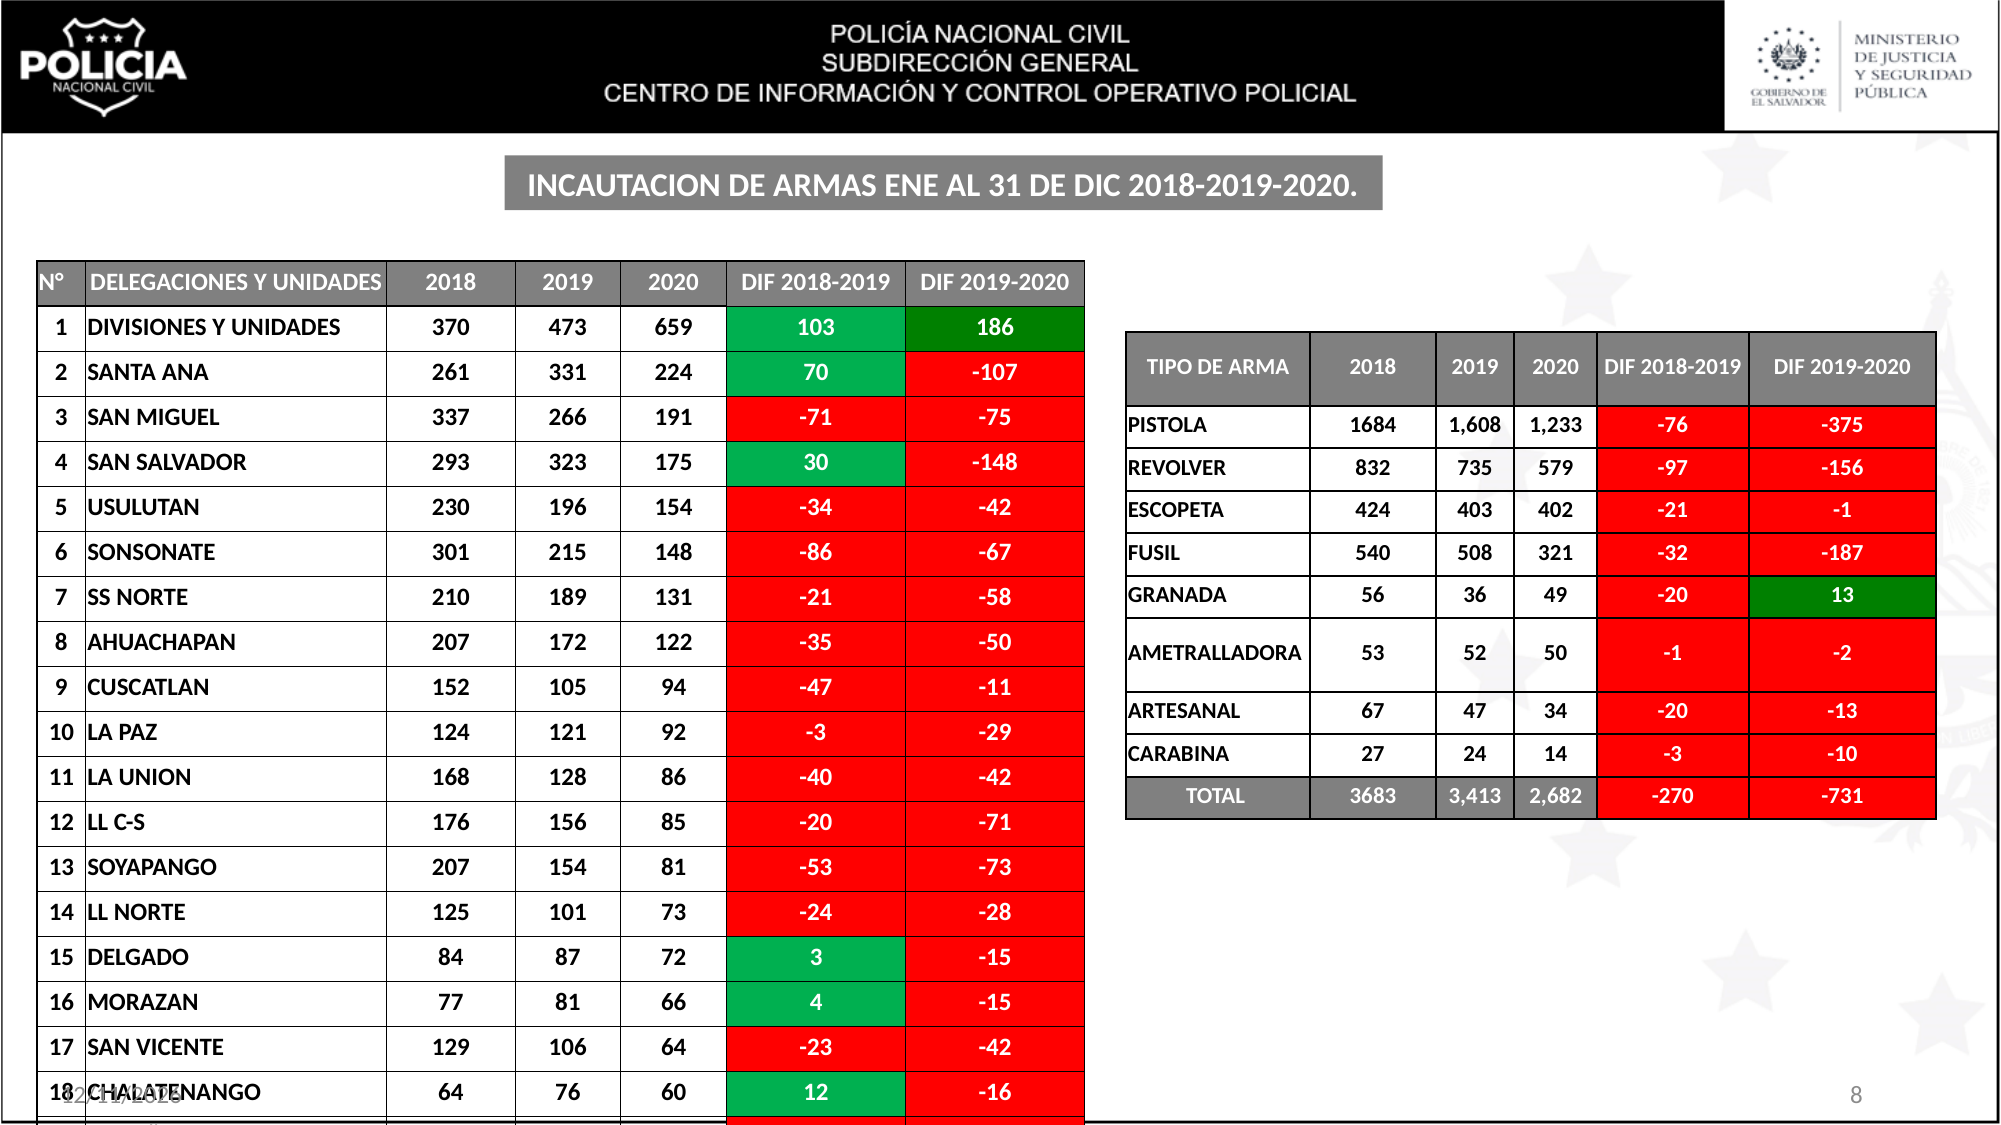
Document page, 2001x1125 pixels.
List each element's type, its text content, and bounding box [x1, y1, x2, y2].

table_cell -16 [906, 1072, 1084, 1116]
table_cell -1 [1598, 619, 1748, 691]
table_cell CARABINA [1127, 735, 1309, 776]
table_cell 579 [1515, 449, 1596, 490]
table_cell FUSIL [1127, 534, 1309, 575]
table_cell -53 [727, 847, 905, 891]
table_cell -24 [727, 892, 905, 936]
table_cell PISTOLA [1127, 407, 1309, 447]
table_cell 224 [621, 352, 726, 396]
table_cell 16 [38, 982, 85, 1026]
table_cell 73 [621, 892, 726, 936]
table_header DIF 2019-2020 [1750, 333, 1935, 405]
table_cell 186 [906, 307, 1084, 351]
table_cell -731 [1750, 778, 1935, 818]
table_cell 92 [621, 712, 726, 756]
table_cell CABAÑAS [86, 1117, 386, 1125]
table_cell 189 [516, 577, 620, 621]
table_cell -20 [1598, 577, 1748, 617]
table_cell 210 [387, 577, 515, 621]
table_cell 8 [38, 622, 85, 666]
table_cell SANTA ANA [86, 352, 386, 396]
table_header DELEGACIONES Y UNIDADES [86, 262, 386, 305]
table_cell TOTAL [1127, 778, 1309, 818]
table_cell 424 [1311, 492, 1435, 532]
table_cell SOYAPANGO [86, 847, 386, 891]
table_cell SAN SALVADOR [86, 442, 386, 486]
table_cell 659 [621, 307, 726, 351]
table_cell SAN VICENTE [86, 1027, 386, 1071]
table_cell 321 [1515, 534, 1596, 575]
table_cell 148 [621, 532, 726, 576]
table_header TIPO DE ARMA [1127, 333, 1309, 405]
table_cell 50 [1515, 619, 1596, 691]
table_cell -15 [906, 937, 1084, 981]
table_cell MORAZAN [86, 982, 386, 1026]
table_cell -21 [727, 577, 905, 621]
table_cell 19 [38, 1117, 85, 1125]
table_cell SAN MIGUEL [86, 397, 386, 441]
table_cell 101 [516, 892, 620, 936]
table_cell 735 [1437, 449, 1513, 490]
table_cell 81 [516, 982, 620, 1026]
table_cell 64 [621, 1027, 726, 1071]
table_cell 77 [387, 982, 515, 1026]
table_cell 175 [621, 442, 726, 486]
table_cell 508 [1437, 534, 1513, 575]
table_cell LA UNION [86, 757, 386, 801]
table_cell 230 [387, 487, 515, 531]
table_header 2020 [1515, 333, 1596, 405]
table_header 2019 [1437, 333, 1513, 405]
table_cell 84 [387, 937, 515, 981]
table_cell 128 [516, 757, 620, 801]
table_cell 266 [516, 397, 620, 441]
table_cell 4 [38, 442, 85, 486]
table_cell LL C-S [86, 802, 386, 846]
table_cell 1 [38, 307, 85, 351]
table_cell -148 [906, 442, 1084, 486]
table_cell 331 [516, 352, 620, 396]
table_cell 85 [621, 802, 726, 846]
table_cell 172 [516, 622, 620, 666]
table_cell 105 [516, 667, 620, 711]
table_header N° [38, 262, 85, 305]
table_cell 17 [38, 1027, 85, 1071]
table_cell 94 [621, 667, 726, 711]
table_cell 18 [38, 1072, 46, 1116]
table_cell 7 [38, 577, 85, 621]
table_cell 10 [38, 712, 85, 756]
table_cell -29 [906, 712, 1084, 756]
table_cell 323 [516, 442, 620, 486]
table_cell -67 [906, 532, 1084, 576]
table_cell -35 [727, 622, 905, 666]
table_cell 13 [1750, 577, 1935, 617]
table_cell LL NORTE [86, 892, 386, 936]
table_cell AMETRALLADORA [1127, 619, 1309, 691]
table_cell 27 [1311, 735, 1435, 776]
table_cell 207 [387, 622, 515, 666]
table_cell -156 [1750, 449, 1935, 490]
table_cell -50 [906, 622, 1084, 666]
table_cell -28 [906, 892, 1084, 936]
table_header 2019 [516, 262, 620, 305]
table_cell 261 [387, 352, 515, 396]
table_cell 14 [1515, 735, 1596, 776]
table_cell -73 [906, 847, 1084, 891]
table_cell LA PAZ [86, 712, 386, 756]
table_cell 72 [621, 937, 726, 981]
table_cell USULUTAN [86, 487, 386, 531]
table_cell 13 [38, 847, 85, 891]
table_cell 129 [387, 1027, 515, 1071]
table_cell -47 [727, 667, 905, 711]
table_cell 12 [727, 1072, 905, 1116]
table_cell 1684 [1311, 407, 1435, 447]
table_cell 114 [387, 1117, 515, 1125]
table_cell 2,682 [1515, 778, 1596, 818]
table_cell -270 [1598, 778, 1748, 818]
text_box INCAUTACION DE ARMAS ENE AL 31 DE DIC 2018-2019-2020. [504, 155, 1383, 211]
table_header 2018 [387, 262, 515, 305]
table_cell 1,233 [1515, 407, 1596, 447]
table_cell 24 [1437, 735, 1513, 776]
table_cell -71 [906, 802, 1084, 846]
table_cell 176 [387, 802, 515, 846]
table_cell -97 [1598, 449, 1748, 490]
table_cell 5 [38, 487, 85, 531]
table_cell 57 [621, 1117, 726, 1125]
table_header 2018 [1311, 333, 1435, 405]
table_cell 66 [621, 982, 726, 1026]
table_cell 11 [38, 757, 85, 801]
table_cell 60 [621, 1072, 726, 1116]
table_cell -29 [906, 1117, 1084, 1125]
table_cell 403 [1437, 492, 1513, 532]
table_cell -32 [1598, 534, 1748, 575]
slide_number 8 [1834, 1063, 1878, 1124]
table_cell 168 [387, 757, 515, 801]
table_cell 3 [727, 937, 905, 981]
table_cell -28 [727, 1117, 905, 1125]
table_cell 81 [621, 847, 726, 891]
table_cell -42 [906, 487, 1084, 531]
table_cell 196 [516, 487, 620, 531]
table_cell 36 [1437, 577, 1513, 617]
table_cell 15 [38, 937, 85, 981]
table_header DIF 2018-2019 [1598, 333, 1748, 405]
table_cell -3 [1598, 735, 1748, 776]
table_cell 152 [387, 667, 515, 711]
picture [0, 0, 2001, 1125]
table_cell 70 [727, 352, 905, 396]
table_cell 86 [621, 757, 726, 801]
table_cell -1 [1750, 492, 1935, 532]
table_cell 76 [516, 1072, 620, 1116]
table_cell -75 [906, 397, 1084, 441]
table_cell 64 [387, 1072, 515, 1116]
table_cell -58 [906, 577, 1084, 621]
table_cell -86 [727, 532, 905, 576]
table_cell -15 [906, 982, 1084, 1026]
table_cell 6 [38, 532, 85, 576]
table_cell ESCOPETA [1127, 492, 1309, 532]
table_cell 301 [387, 532, 515, 576]
table_cell GRANADA [1127, 577, 1309, 617]
table_cell 122 [621, 622, 726, 666]
table_cell 215 [516, 532, 620, 576]
table_cell REVOLVER [1127, 449, 1309, 490]
table_cell -11 [906, 667, 1084, 711]
table_cell 106 [516, 1027, 620, 1071]
table_cell SONSONATE [86, 532, 386, 576]
table_cell DELGADO [86, 937, 386, 981]
table_cell 156 [516, 802, 620, 846]
table_cell -76 [1598, 407, 1748, 447]
table_cell -34 [727, 487, 905, 531]
table_cell -10 [1750, 735, 1935, 776]
table_cell 47 [1437, 693, 1513, 733]
table_cell -3 [727, 712, 905, 756]
table_cell 473 [516, 307, 620, 351]
table_cell 4 [727, 982, 905, 1026]
table_cell 125 [387, 892, 515, 936]
table_cell 56 [1311, 577, 1435, 617]
table_cell -20 [1598, 693, 1748, 733]
table_header DIF 2018-2019 [727, 262, 905, 306]
table_cell 832 [1311, 449, 1435, 490]
table_cell 3 [38, 397, 85, 441]
table_cell 67 [1311, 693, 1435, 733]
table_cell -107 [906, 352, 1084, 396]
table_cell -21 [1598, 492, 1748, 532]
table_cell 2 [38, 352, 85, 396]
table_cell 87 [516, 937, 620, 981]
table_cell 402 [1515, 492, 1596, 532]
table_cell 370 [387, 307, 515, 351]
table_cell 103 [727, 307, 905, 351]
table_cell DIVISIONES Y UNIDADES [86, 307, 386, 351]
table_header 2020 [621, 262, 726, 305]
table_cell 53 [1311, 619, 1435, 691]
table_cell 337 [387, 397, 515, 441]
table_cell 293 [387, 442, 515, 486]
table_cell -23 [727, 1027, 905, 1071]
table_cell 191 [621, 397, 726, 441]
table_cell 86 [516, 1117, 620, 1125]
table_cell 124 [387, 712, 515, 756]
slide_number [46, 1063, 206, 1124]
table_cell 12 [38, 802, 85, 846]
table_cell ARTESANAL [1127, 693, 1309, 733]
table_cell 154 [516, 847, 620, 891]
table_cell -42 [906, 1027, 1084, 1071]
table_cell -71 [727, 397, 905, 441]
table_cell -40 [727, 757, 905, 801]
table_cell 154 [621, 487, 726, 531]
table_cell 9 [38, 667, 85, 711]
table_cell 52 [1437, 619, 1513, 691]
table_cell 30 [727, 442, 905, 486]
table_cell -187 [1750, 534, 1935, 575]
table_cell CHALATENANGO [206, 1072, 386, 1116]
table_cell 3,413 [1437, 778, 1513, 818]
table_cell -375 [1750, 407, 1935, 447]
table_cell 49 [1515, 577, 1596, 617]
table_cell AHUACHAPAN [86, 622, 386, 666]
table_cell -13 [1750, 693, 1935, 733]
table_cell 1,608 [1437, 407, 1513, 447]
table_cell SS NORTE [86, 577, 386, 621]
table_cell 14 [38, 892, 85, 936]
table_cell 540 [1311, 534, 1435, 575]
table_cell -2 [1750, 619, 1935, 691]
table_cell -42 [906, 757, 1084, 801]
table_cell 34 [1515, 693, 1596, 733]
table_cell CUSCATLAN [86, 667, 386, 711]
table_cell 3683 [1311, 778, 1435, 818]
table_cell 131 [621, 577, 726, 621]
table_header DIF 2019-2020 [906, 262, 1084, 306]
table_cell -20 [727, 802, 905, 846]
table_cell 207 [387, 847, 515, 891]
table_cell 121 [516, 712, 620, 756]
